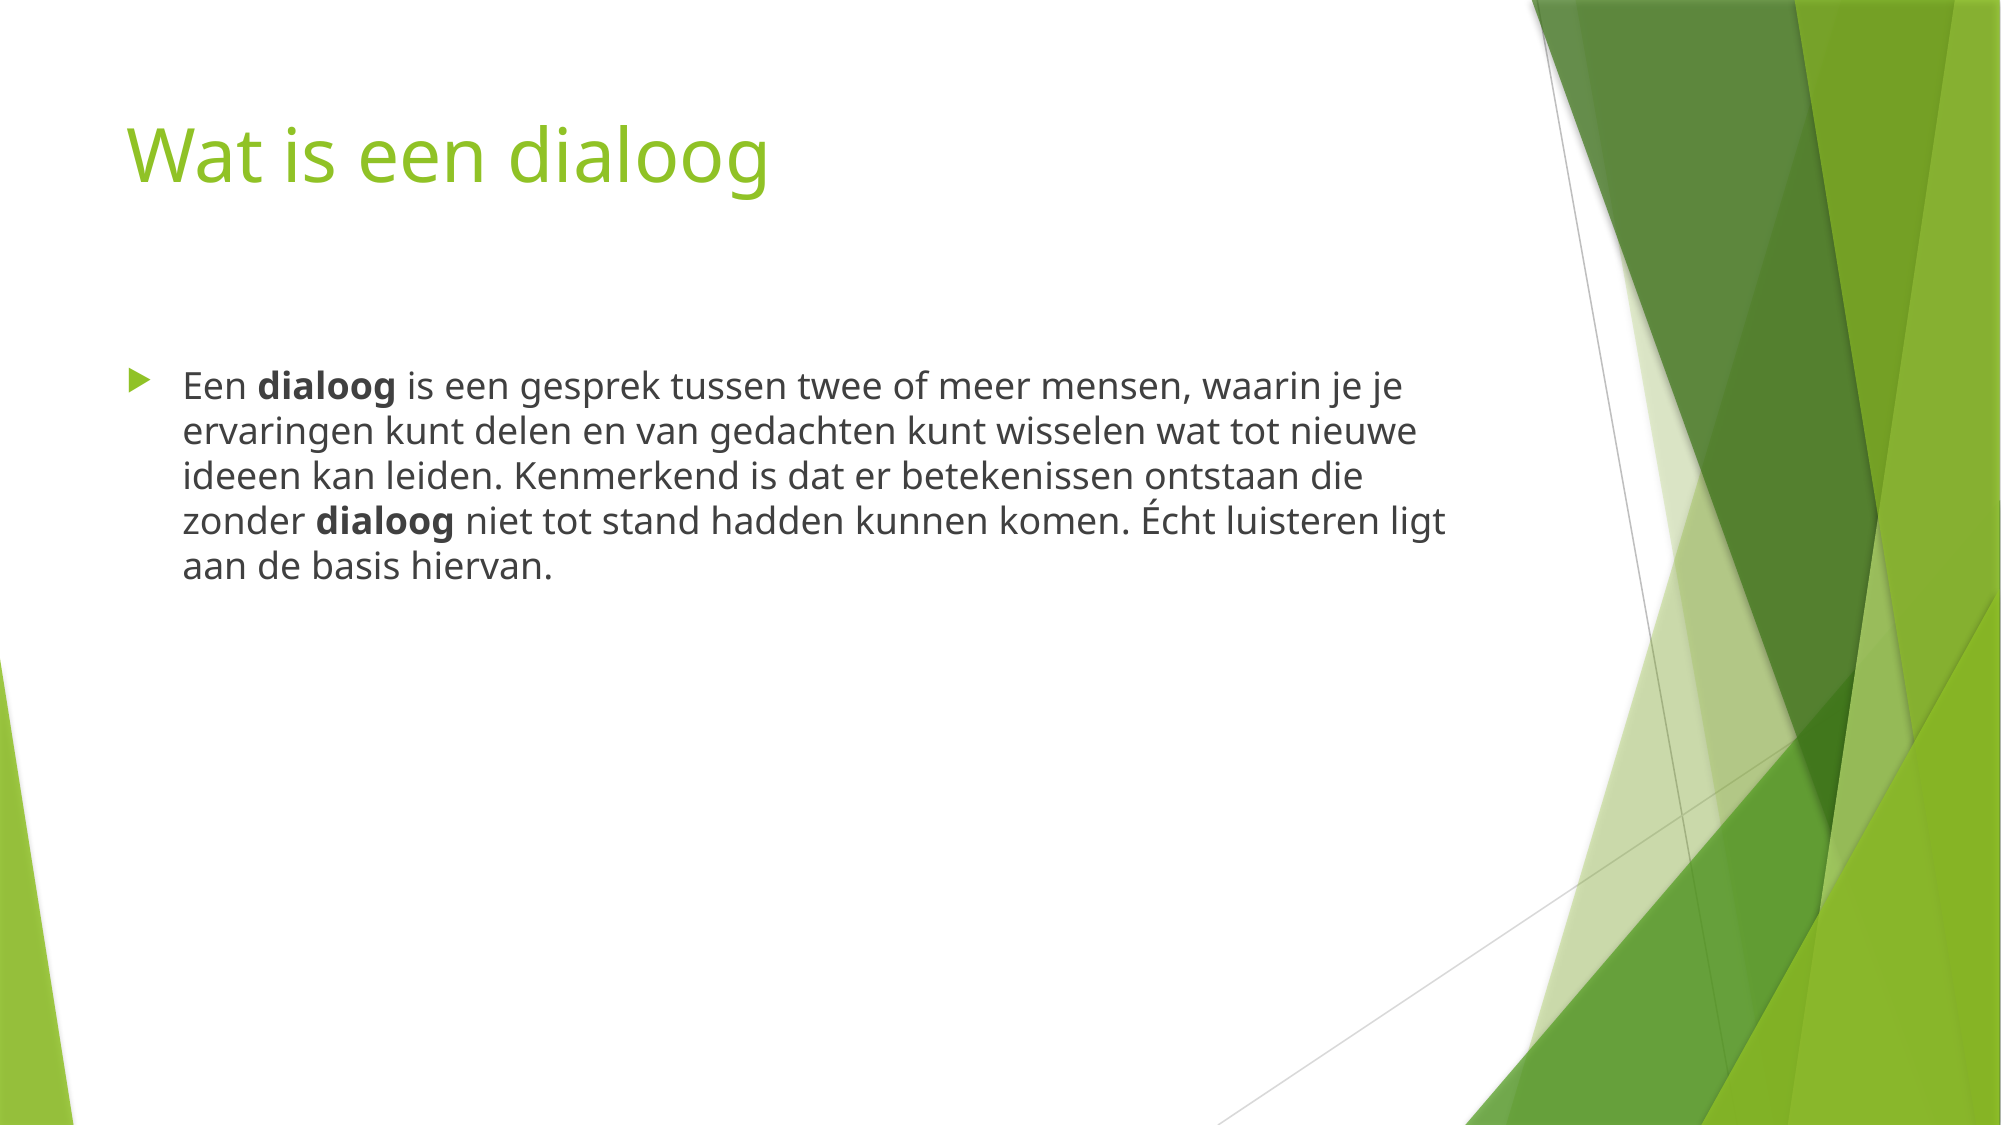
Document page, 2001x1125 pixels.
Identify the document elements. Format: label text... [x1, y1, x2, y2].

title Wat is een dialoog [111, 99, 1522, 317]
list Een dialoog is een gesprek tussen twee of meer mensen, waarin je je ervaringen kunt delen en van gedachten kunt wisselen wat tot nieuwe ideeen kan leiden. Kenmerkend is dat er betekenissen ontstaan die zonder dialoog niet tot stand hadden kunnen komen. Écht luisteren ligt aan de basis hiervan. [111, 354, 1522, 992]
